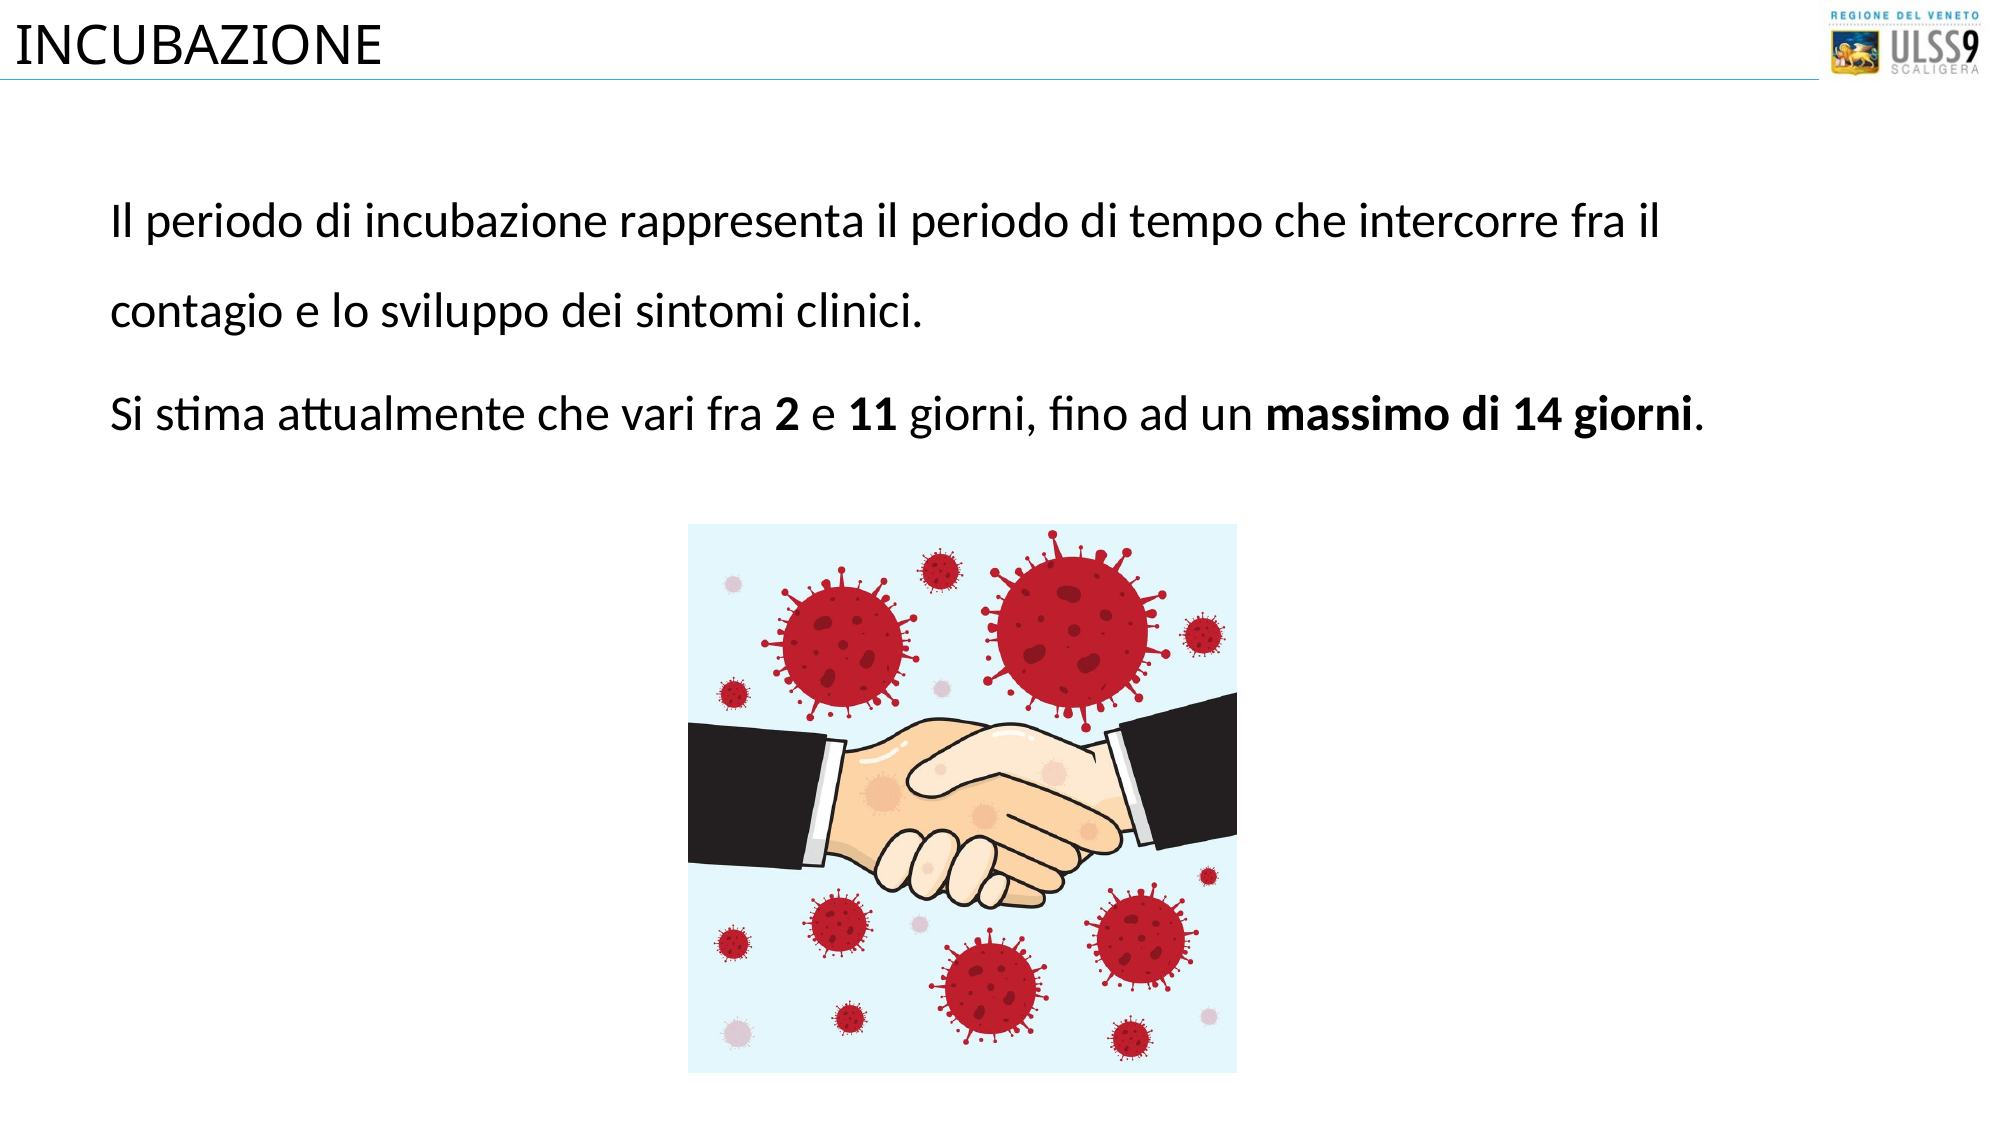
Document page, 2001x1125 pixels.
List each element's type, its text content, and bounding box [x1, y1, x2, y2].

picture [688, 524, 1237, 1073]
text_box INCUBAZIONE [0, 9, 1725, 84]
picture [1819, 0, 1990, 82]
text_box Il periodo di incubazione rappresenta il periodo di tempo che intercorre fra il contagio e lo sviluppo dei sintomi clinici. Si stima attualmente che vari fra 2 e 11 giorni, fino ad un massimo di 14 giorni. [94, 135, 1770, 565]
